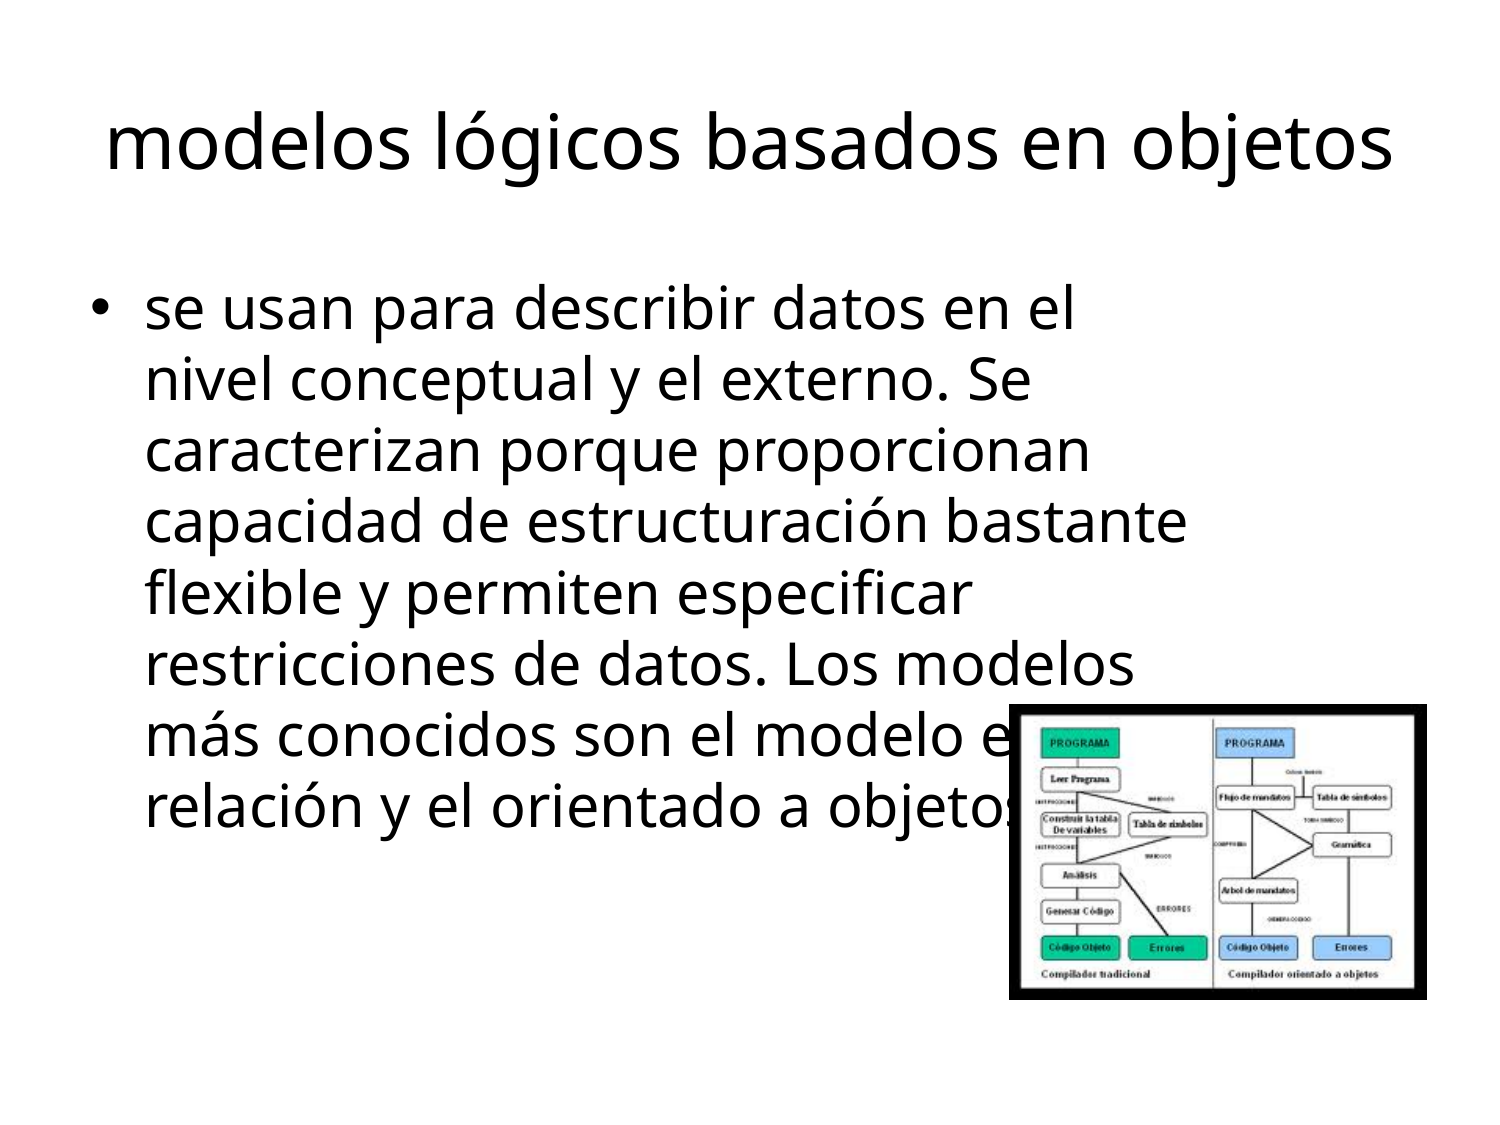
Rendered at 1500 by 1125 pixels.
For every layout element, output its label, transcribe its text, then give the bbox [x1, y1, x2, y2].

picture [1009, 703, 1428, 1000]
list se usan para describir datos en el nivel conceptual y el externo. Se caracterizan porque proporcionan capacidad de estructuración bastante flexible y permiten especificar restricciones de datos. Los modelos más conocidos son el modelo entidad-relación y el orientado a objetos. [75, 262, 1235, 870]
title modelos lógicos basados en objetos [75, 45, 1425, 233]
